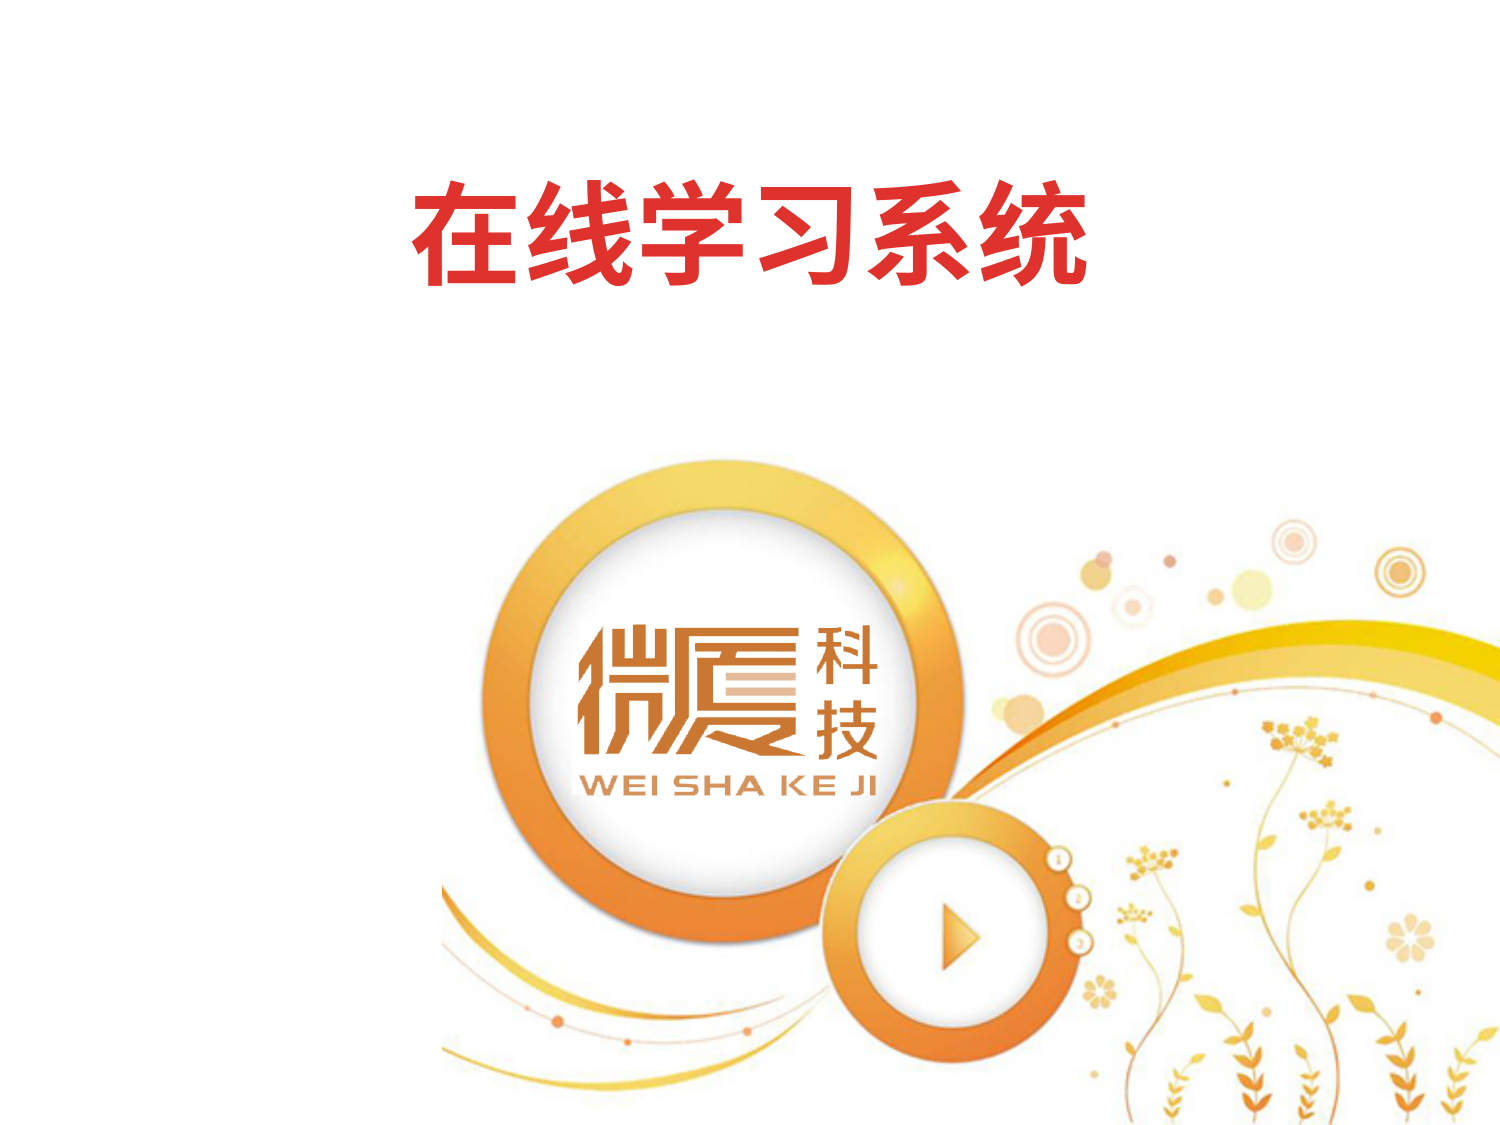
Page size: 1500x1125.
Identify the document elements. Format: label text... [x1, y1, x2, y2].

title 在线学习系统 [112, 111, 1388, 353]
picture [441, 330, 1500, 1125]
